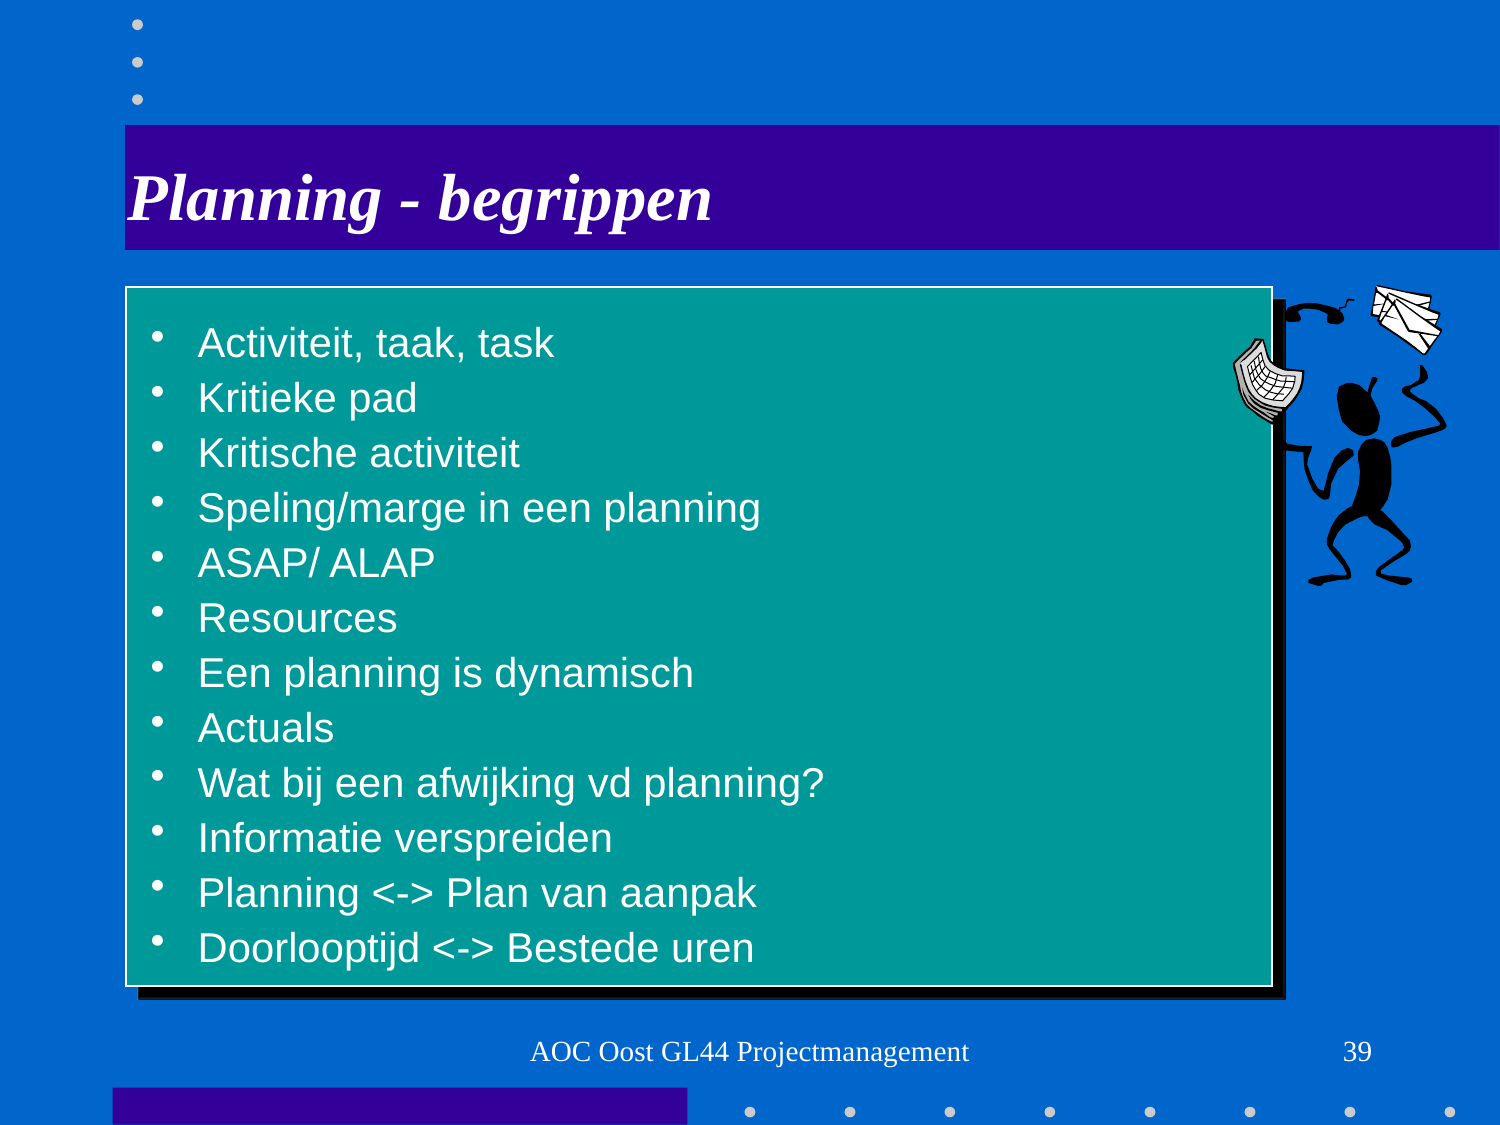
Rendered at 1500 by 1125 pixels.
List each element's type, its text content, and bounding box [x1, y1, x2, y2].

slide_number 39 [1074, 1012, 1388, 1088]
text_box Activiteit, taak, task Kritieke pad Kritische activiteit Speling/marge in een planning ASAP/ ALAP Resources Een planning is dynamisch Actuals Wat bij een afwijking vd planning? Informatie verspreiden Planning <-> Plan van aanpak Doorlooptijd <-> Bestede uren [135, 303, 1166, 979]
title Planning - begrippen [112, 99, 1388, 288]
text_box [126, 288, 1272, 987]
footer AOC Oost GL44 Projectmanagement [512, 1012, 988, 1088]
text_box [1232, 284, 1450, 589]
